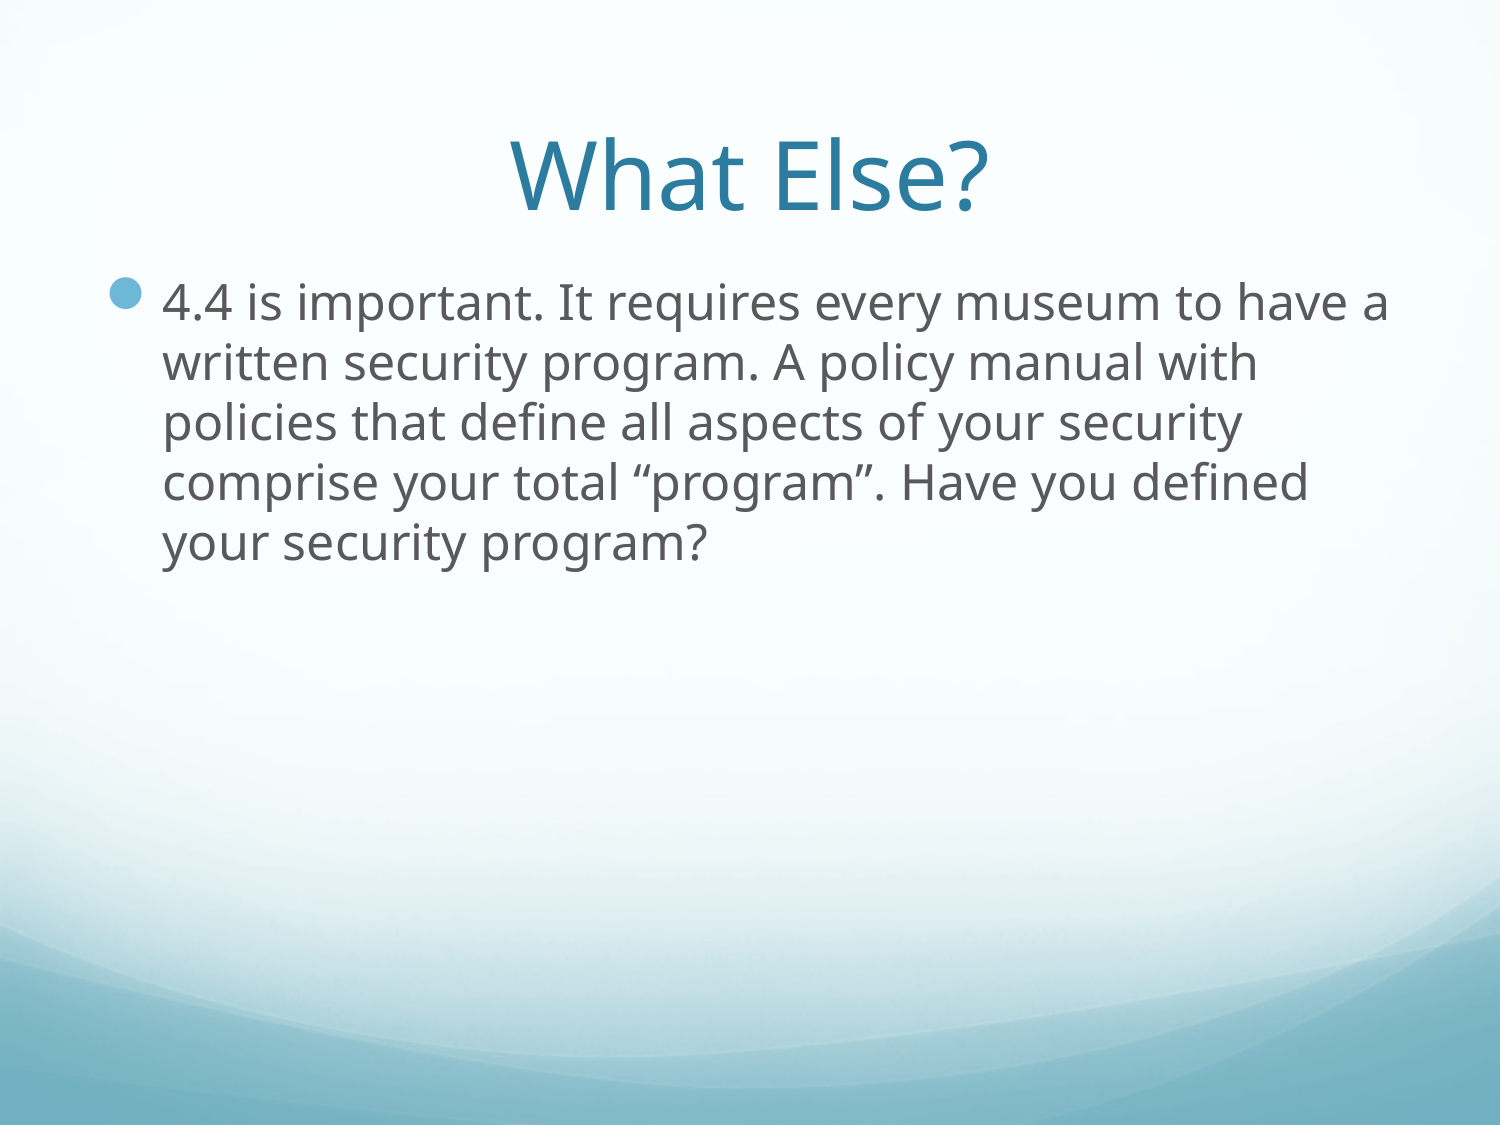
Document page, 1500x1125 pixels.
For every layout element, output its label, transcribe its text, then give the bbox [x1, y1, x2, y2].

list 4.4 is important. It requires every museum to have a written security program. A policy manual with policies that define all aspects of your security comprise your total “program”. Have you defined your security program? [90, 262, 1410, 975]
title What Else? [90, 17, 1410, 237]
